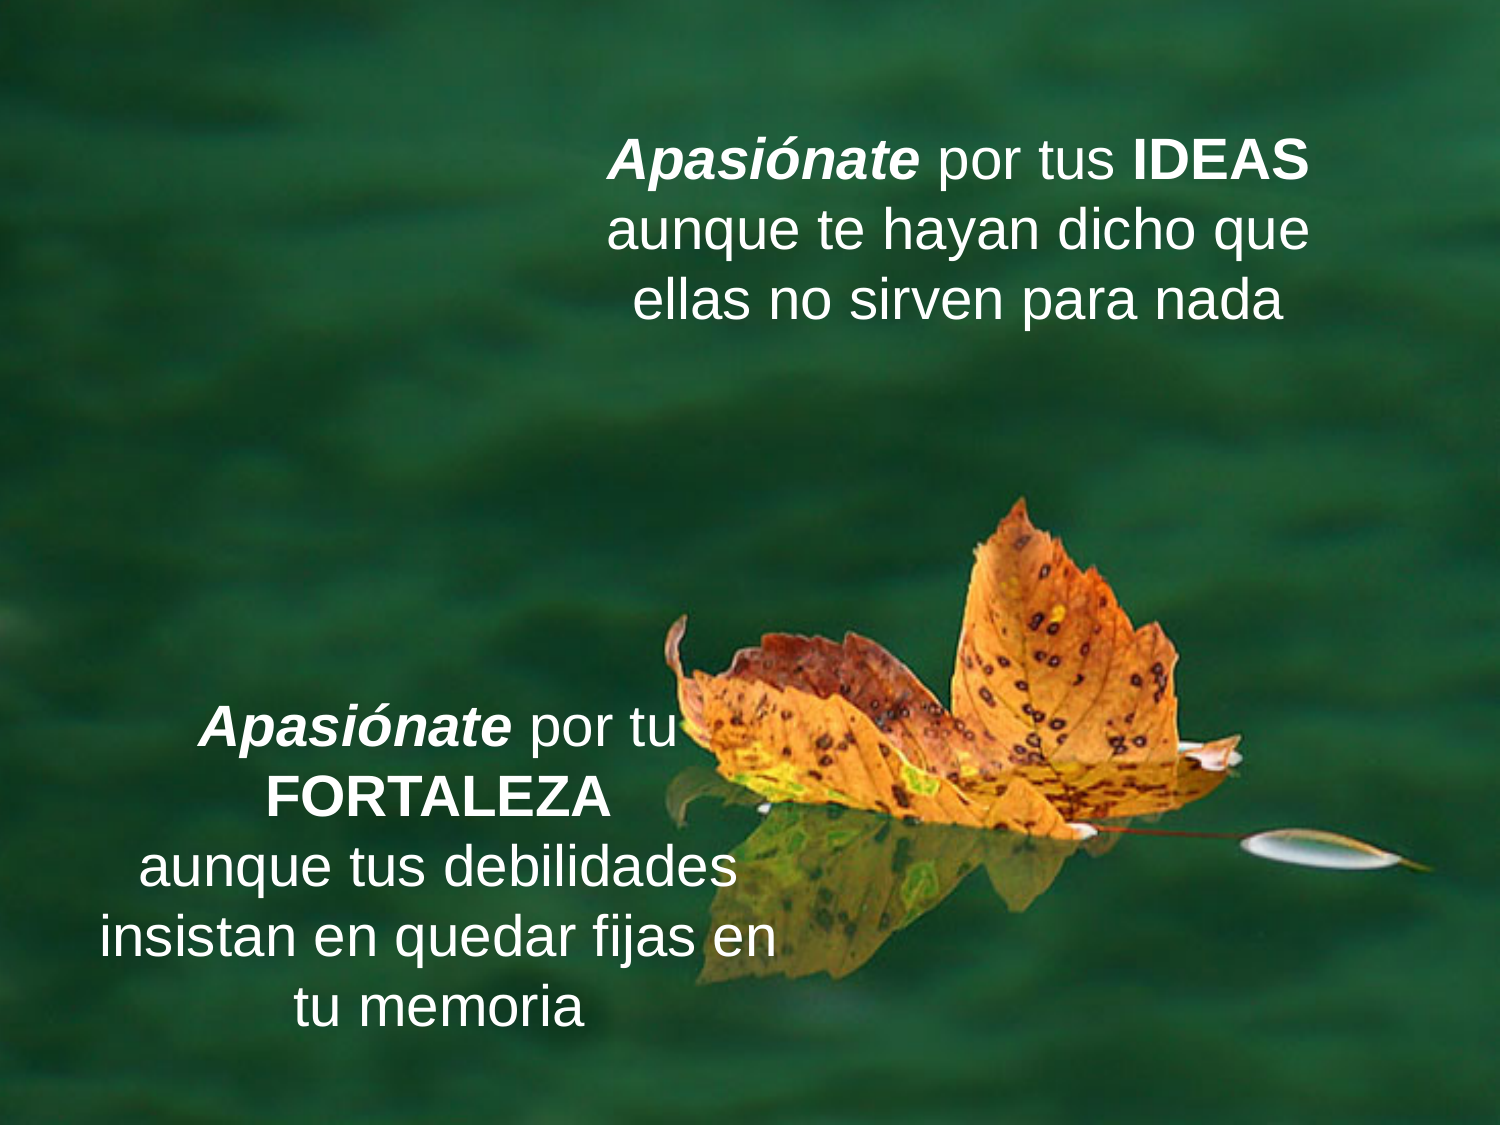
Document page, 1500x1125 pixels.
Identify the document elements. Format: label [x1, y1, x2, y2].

list [0, 0, 1500, 1125]
